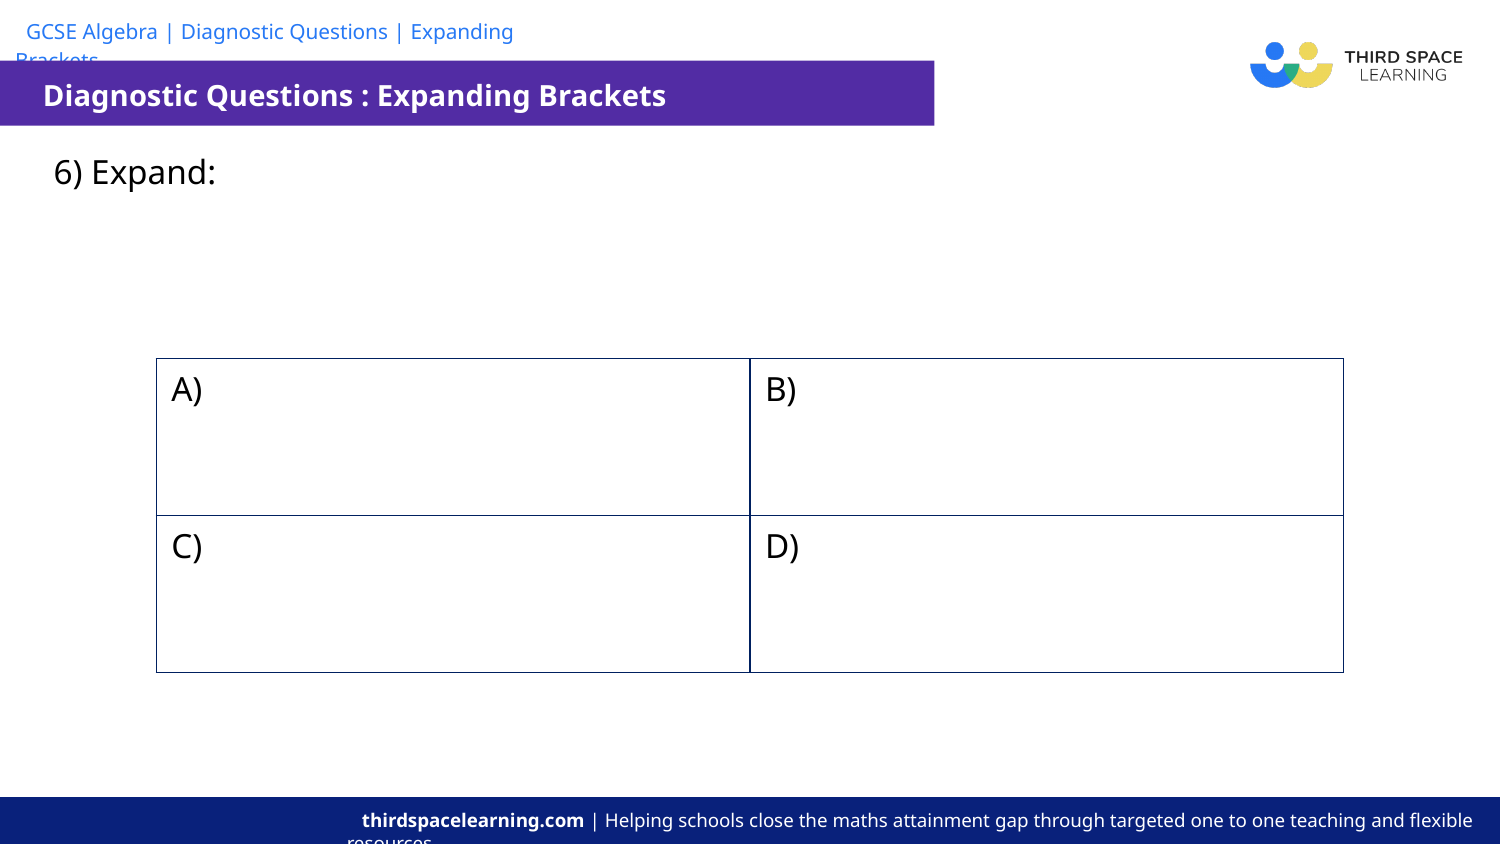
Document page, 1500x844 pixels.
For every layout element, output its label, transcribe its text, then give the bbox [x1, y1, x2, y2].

picture [1250, 33, 1465, 99]
text_box Diagnostic Questions : Expanding Brackets [27, 61, 778, 127]
